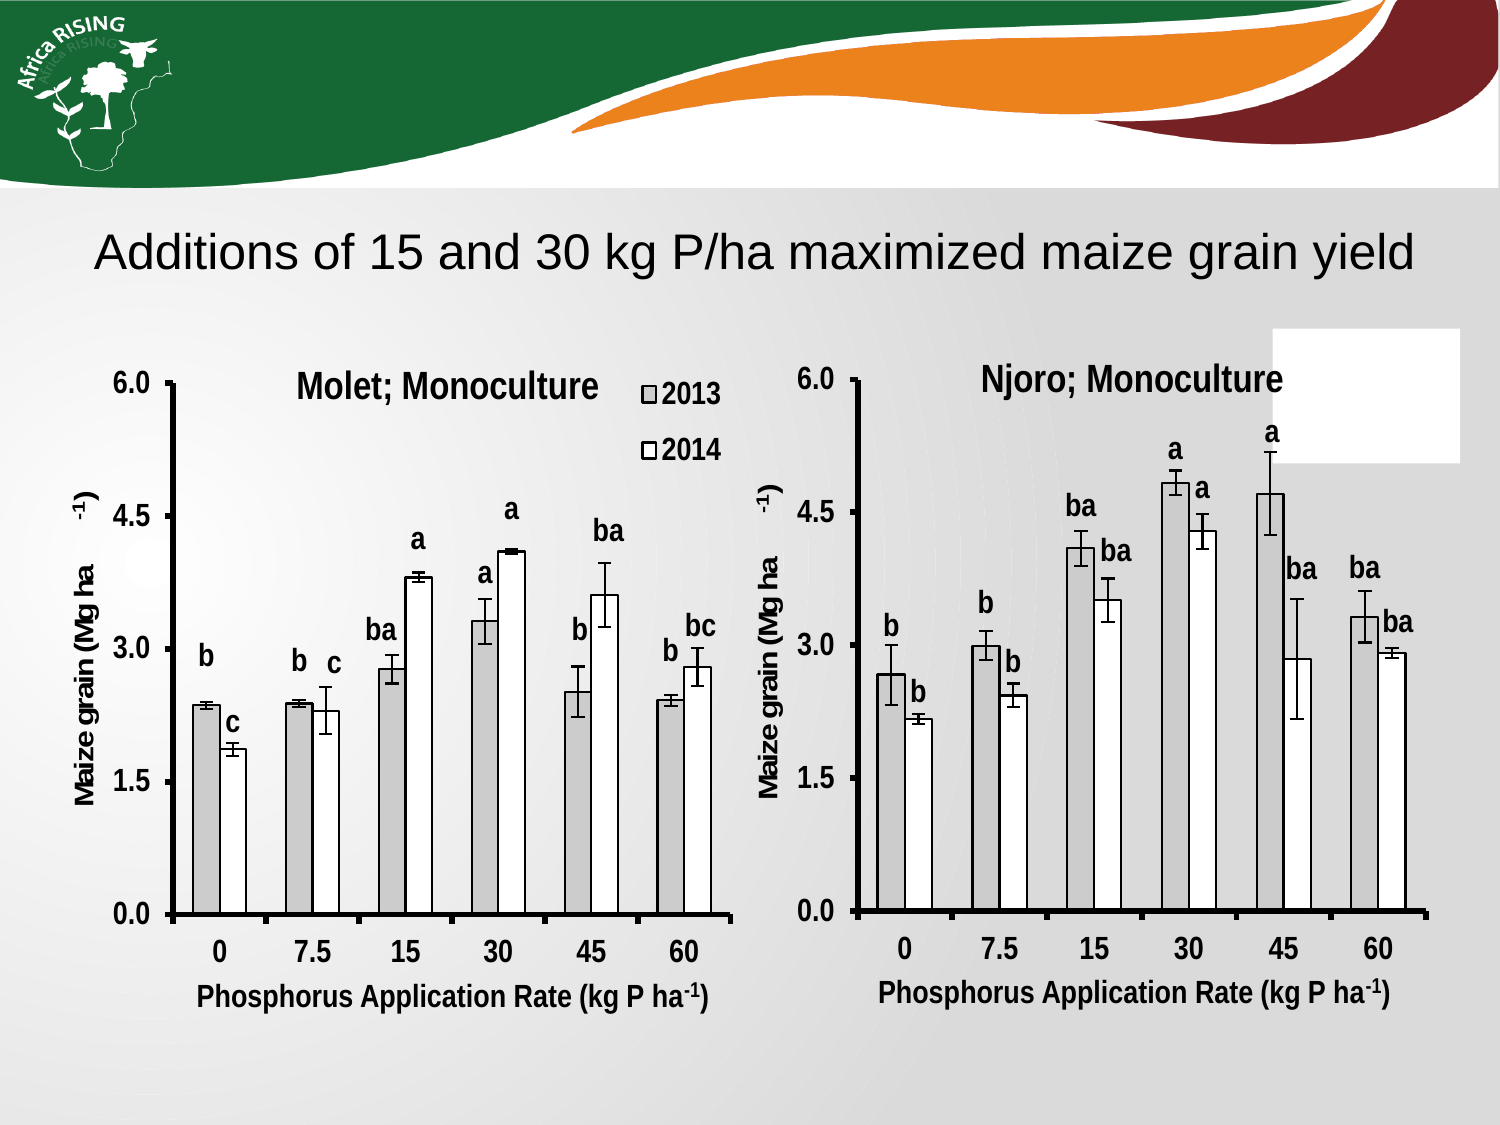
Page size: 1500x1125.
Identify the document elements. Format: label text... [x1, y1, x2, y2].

picture [0, 0, 1499, 188]
picture [61, 328, 1461, 1063]
subtitle Additions of 15 and 30 kg P/ha maximized maize grain yield [79, 212, 1498, 295]
